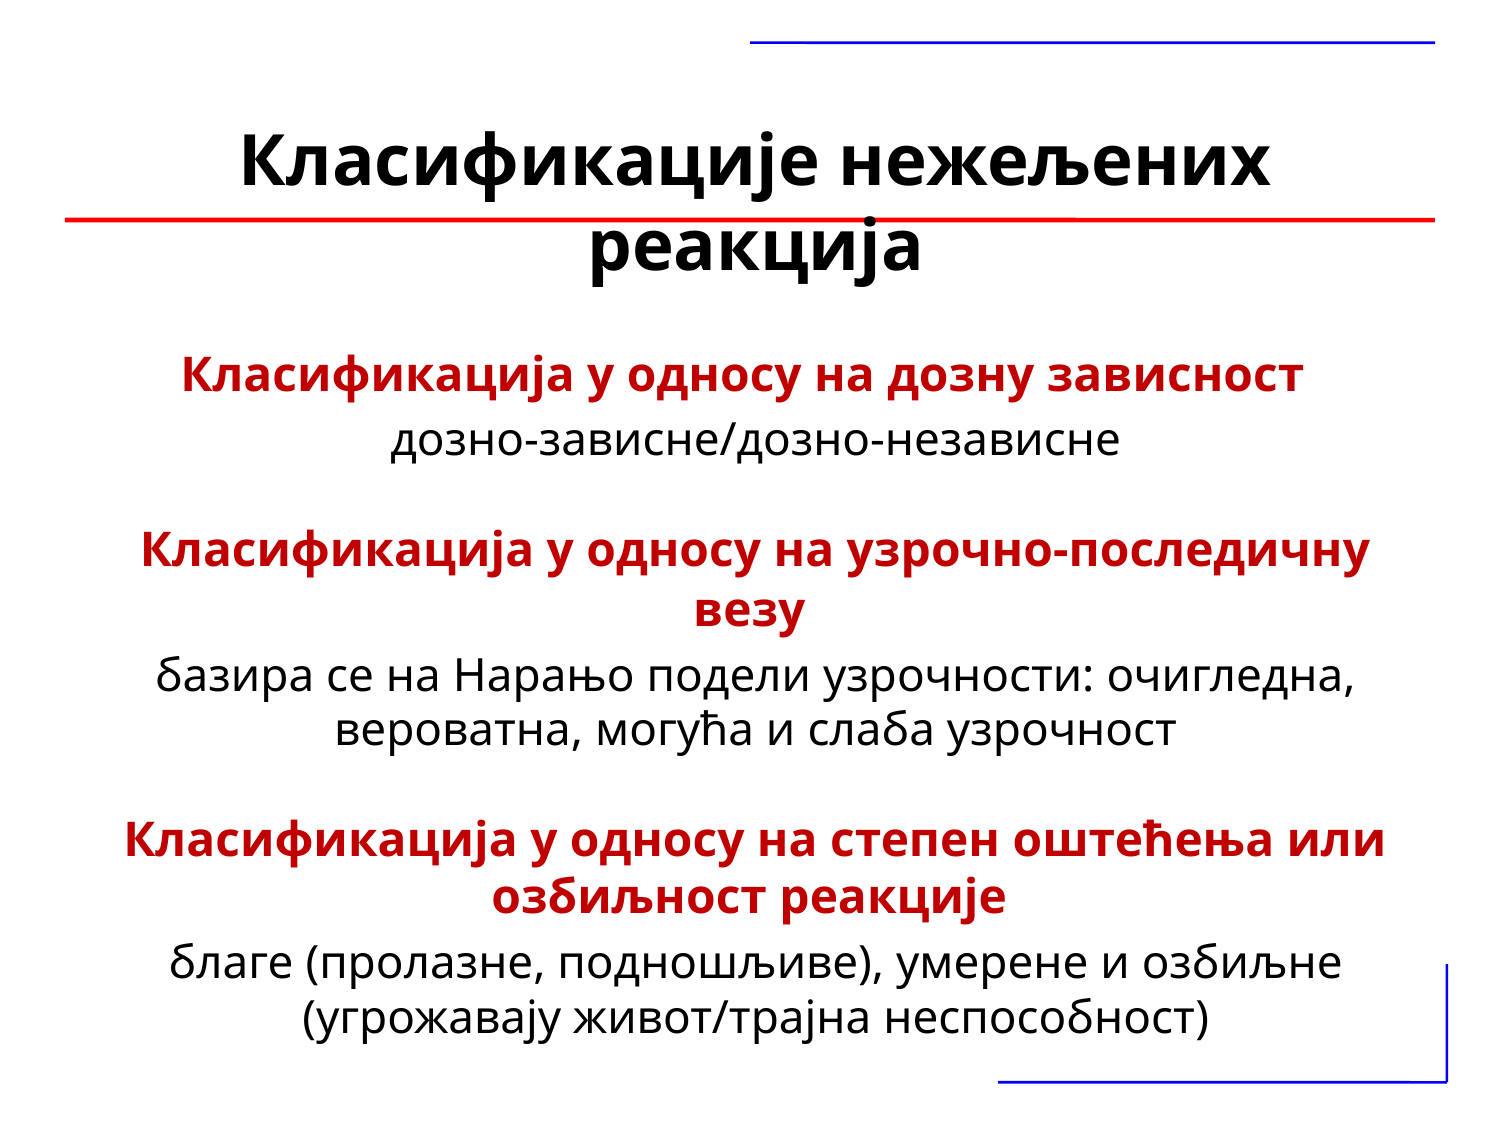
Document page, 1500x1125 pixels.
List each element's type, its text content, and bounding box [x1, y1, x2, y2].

list Класификације нежељених реакција Класификација у односу на дозну зависност дозно-зависне/дозно-независне Класификација у односу на узрочно-последичну везу базира се на Нарањо подели узрочности: очигледна, вероватна, могућа и слаба узрочност Класификација у односу на степен оштећења или озбиљност реакције благе (пролазне, подношљиве), умерене и озбиљне (угрожавају живот/трајна неспособност) [64, 54, 1448, 1024]
